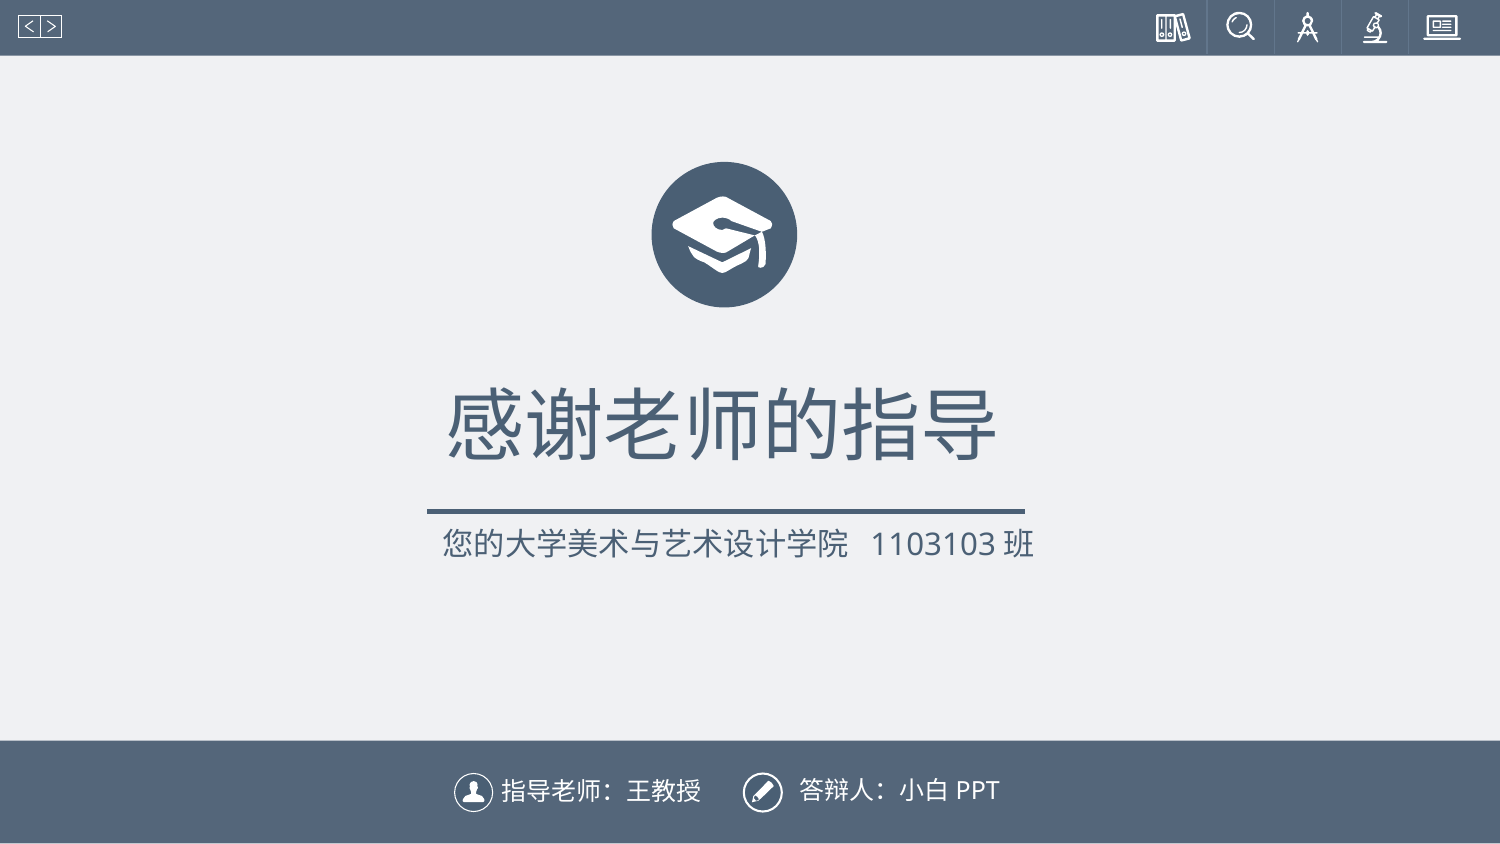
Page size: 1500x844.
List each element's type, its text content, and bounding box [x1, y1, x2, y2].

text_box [454, 773, 493, 812]
text_box 指导老师：王教授 [490, 769, 714, 811]
text_box 您的大学美术与艺术设计学院 1103103班 [431, 518, 1047, 568]
text_box 答辩人：小白PPT [788, 768, 1012, 811]
text_box [1423, 15, 1462, 40]
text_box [18, 15, 37, 38]
text_box [1156, 12, 1191, 42]
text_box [651, 161, 798, 308]
text_box [1362, 12, 1388, 44]
text_box 感谢老师的指导 [433, 369, 1012, 476]
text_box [743, 773, 783, 812]
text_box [40, 15, 63, 38]
text_box [1226, 11, 1255, 40]
text_box [1297, 11, 1319, 43]
